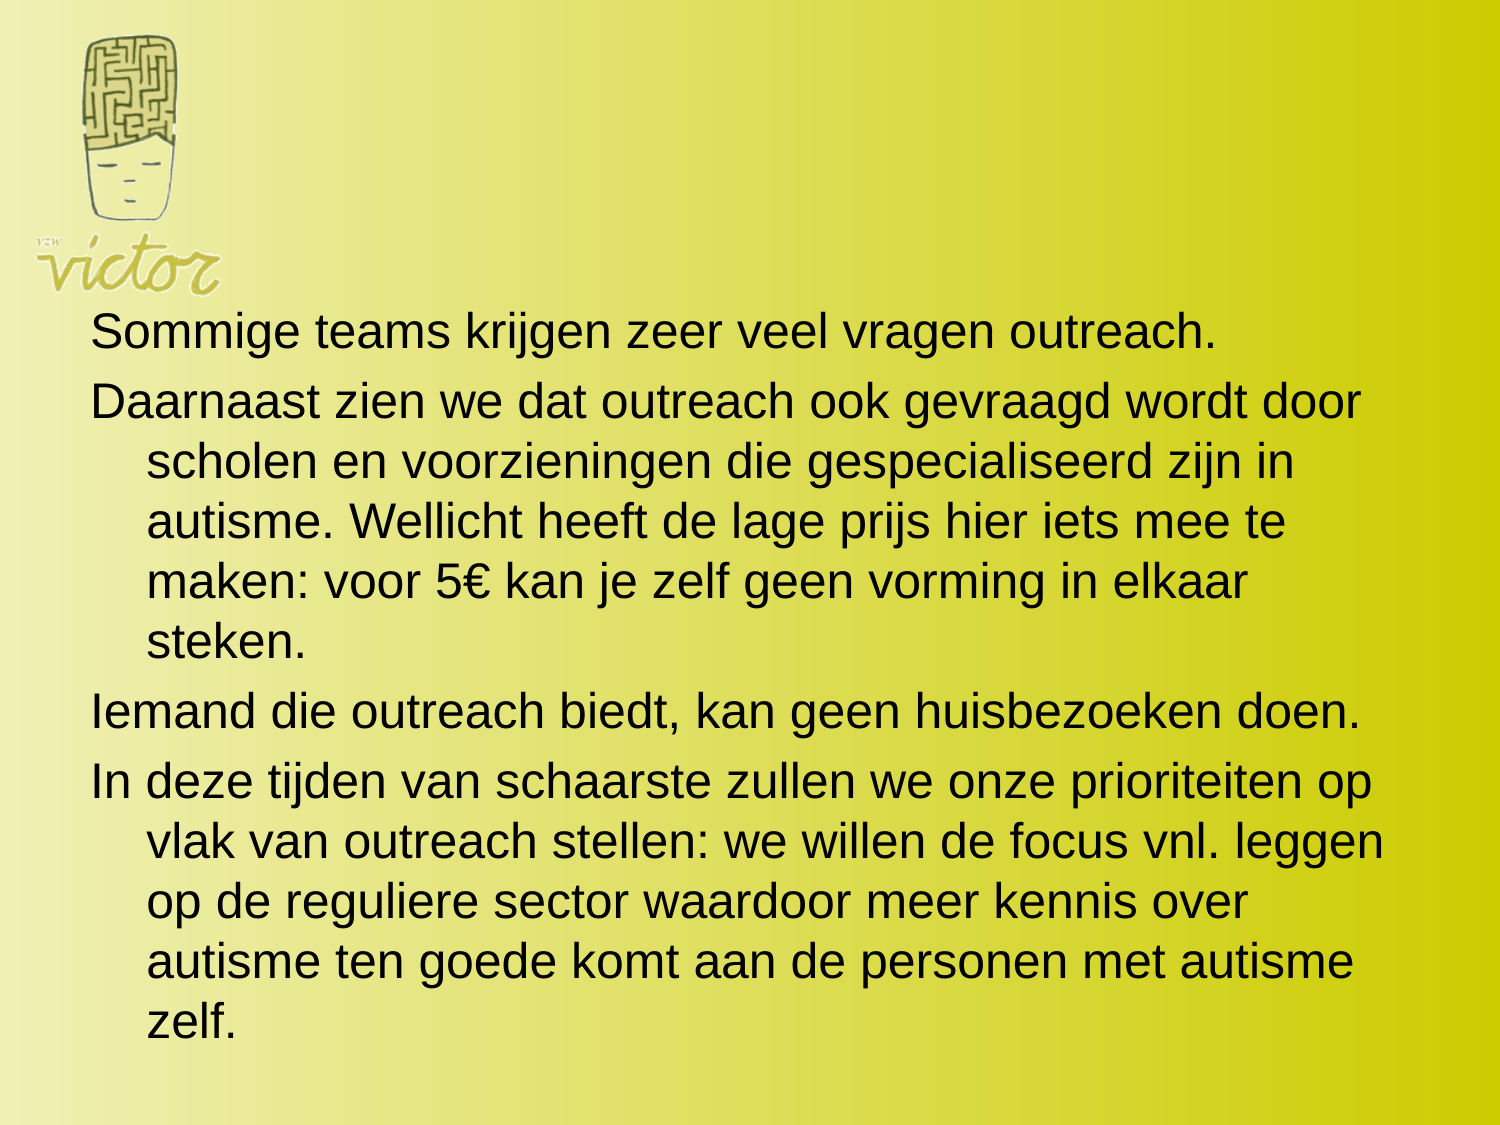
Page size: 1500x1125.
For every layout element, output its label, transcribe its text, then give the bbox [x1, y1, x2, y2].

list Sommige teams krijgen zeer veel vragen outreach. Daarnaast zien we dat outreach ook gevraagd wordt door scholen en voorzieningen die gespecialiseerd zijn in autisme. Wellicht heeft de lage prijs hier iets mee te maken: voor 5€ kan je zelf geen vorming in elkaar steken. Iemand die outreach biedt, kan geen huisbezoeken doen. In deze tijden van schaarste zullen we onze prioriteiten op vlak van outreach stellen: we willen de focus vnl. leggen op de reguliere sector waardoor meer kennis over autisme ten goede komt aan de personen met autisme zelf. [74, 290, 1426, 1006]
picture [29, 30, 234, 303]
